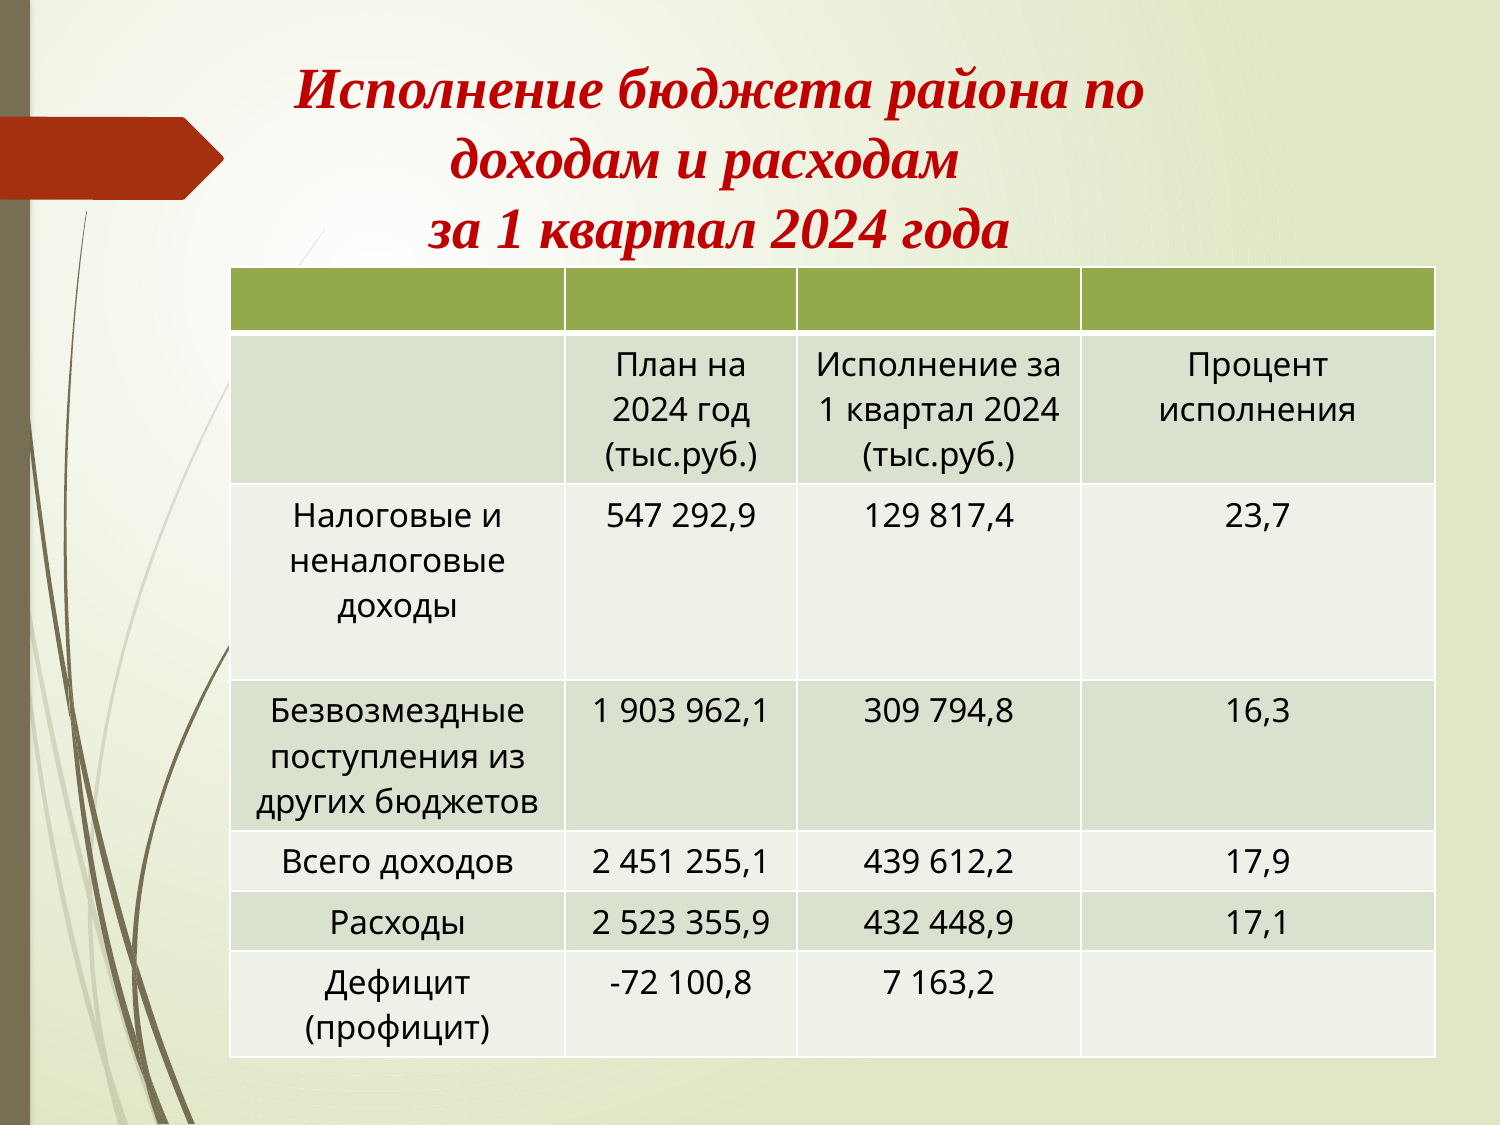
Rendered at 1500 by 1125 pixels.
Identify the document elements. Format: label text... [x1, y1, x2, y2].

table_cell 17,9 [1082, 832, 1434, 890]
table_header [798, 268, 1080, 330]
table_cell Дефицит (профицит) [231, 952, 564, 1056]
table_cell -72 100,8 [566, 952, 796, 1056]
table_header [1082, 268, 1434, 330]
table_cell Безвозмездные поступления из других бюджетов [231, 681, 564, 830]
table_cell Налоговые и неналоговые доходы [231, 485, 564, 679]
table_cell 439 612,2 [798, 832, 1080, 890]
table_cell 7 163,2 [798, 952, 1080, 1056]
table_header [231, 268, 564, 330]
table_cell 2 451 255,1 [566, 832, 796, 890]
table_cell Процент исполнения [1082, 336, 1434, 483]
table_cell 17,1 [1082, 892, 1434, 950]
title Исполнение бюджета района по доходам и расходам за 1 квартал 2024 года [206, 42, 1235, 386]
table_cell [1082, 952, 1434, 1056]
table_cell 2 523 355,9 [566, 892, 796, 950]
table_cell Всего доходов [231, 832, 564, 890]
table_cell 23,7 [1082, 485, 1434, 679]
table_cell 1 903 962,1 [566, 681, 796, 830]
table_cell 432 448,9 [798, 892, 1080, 950]
table_header [566, 268, 796, 330]
table_cell Исполнение за 1 квартал 2024 (тыс.руб.) [798, 336, 1080, 483]
table_cell 309 794,8 [798, 681, 1080, 830]
table_cell Расходы [231, 892, 564, 950]
table_cell 547 292,9 [566, 485, 796, 679]
table_cell 129 817,4 [798, 485, 1080, 679]
table_cell [231, 336, 564, 483]
table_cell 16,3 [1082, 681, 1434, 830]
table_cell План на 2024 год (тыс.руб.) [566, 336, 796, 483]
